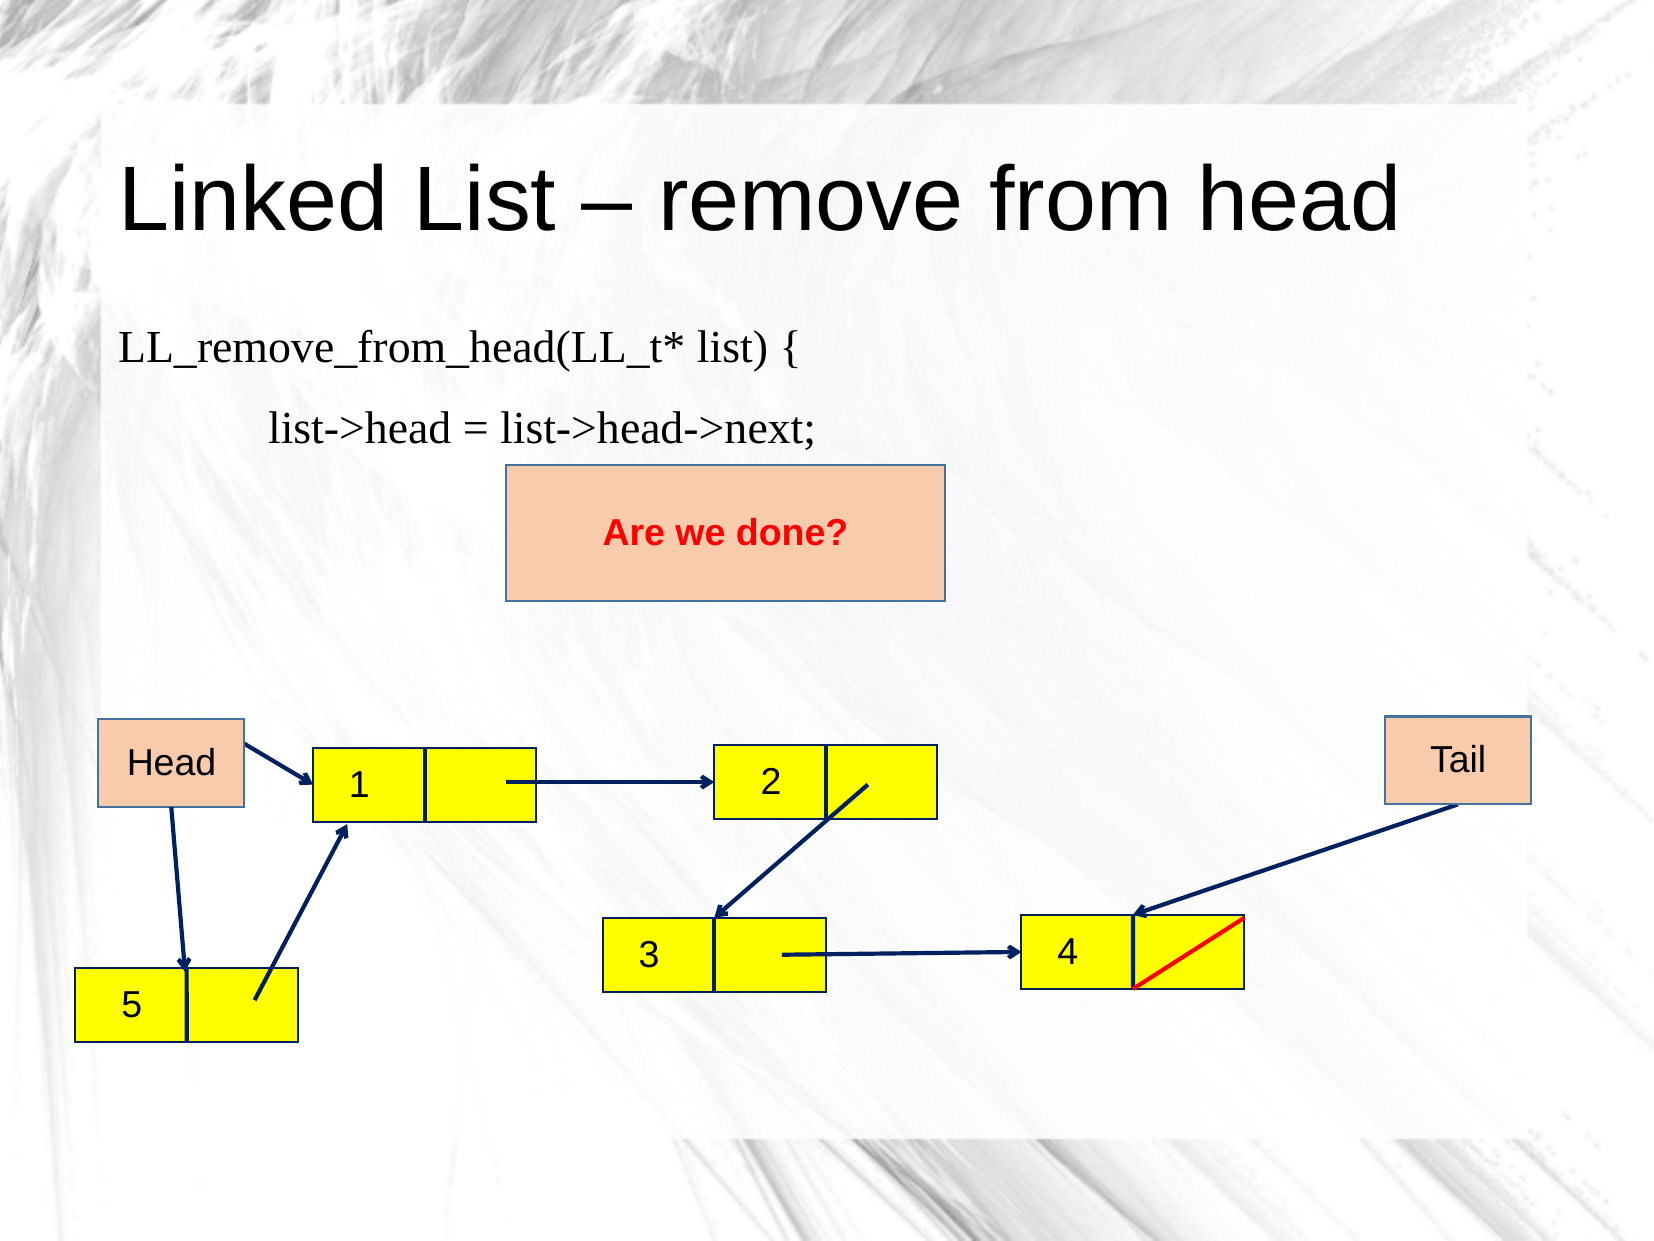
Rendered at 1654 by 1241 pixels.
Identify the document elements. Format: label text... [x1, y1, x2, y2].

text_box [171, 807, 185, 972]
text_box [781, 951, 1021, 955]
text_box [254, 824, 348, 1001]
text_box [602, 917, 826, 992]
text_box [714, 745, 938, 820]
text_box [714, 784, 868, 918]
list LL_remove_from_head(LL_t* list) { list->head = list->head->next; [118, 319, 1571, 1109]
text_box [1132, 804, 1458, 915]
title Linked List – remove from head [118, 112, 1506, 281]
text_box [1132, 917, 1245, 989]
text_box Head [98, 719, 245, 808]
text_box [1021, 914, 1245, 989]
picture [0, 0, 1654, 1241]
text_box Are we done? [506, 465, 945, 602]
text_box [240, 741, 314, 785]
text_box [75, 967, 299, 1042]
text_box Tail [1384, 716, 1532, 805]
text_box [313, 747, 537, 822]
